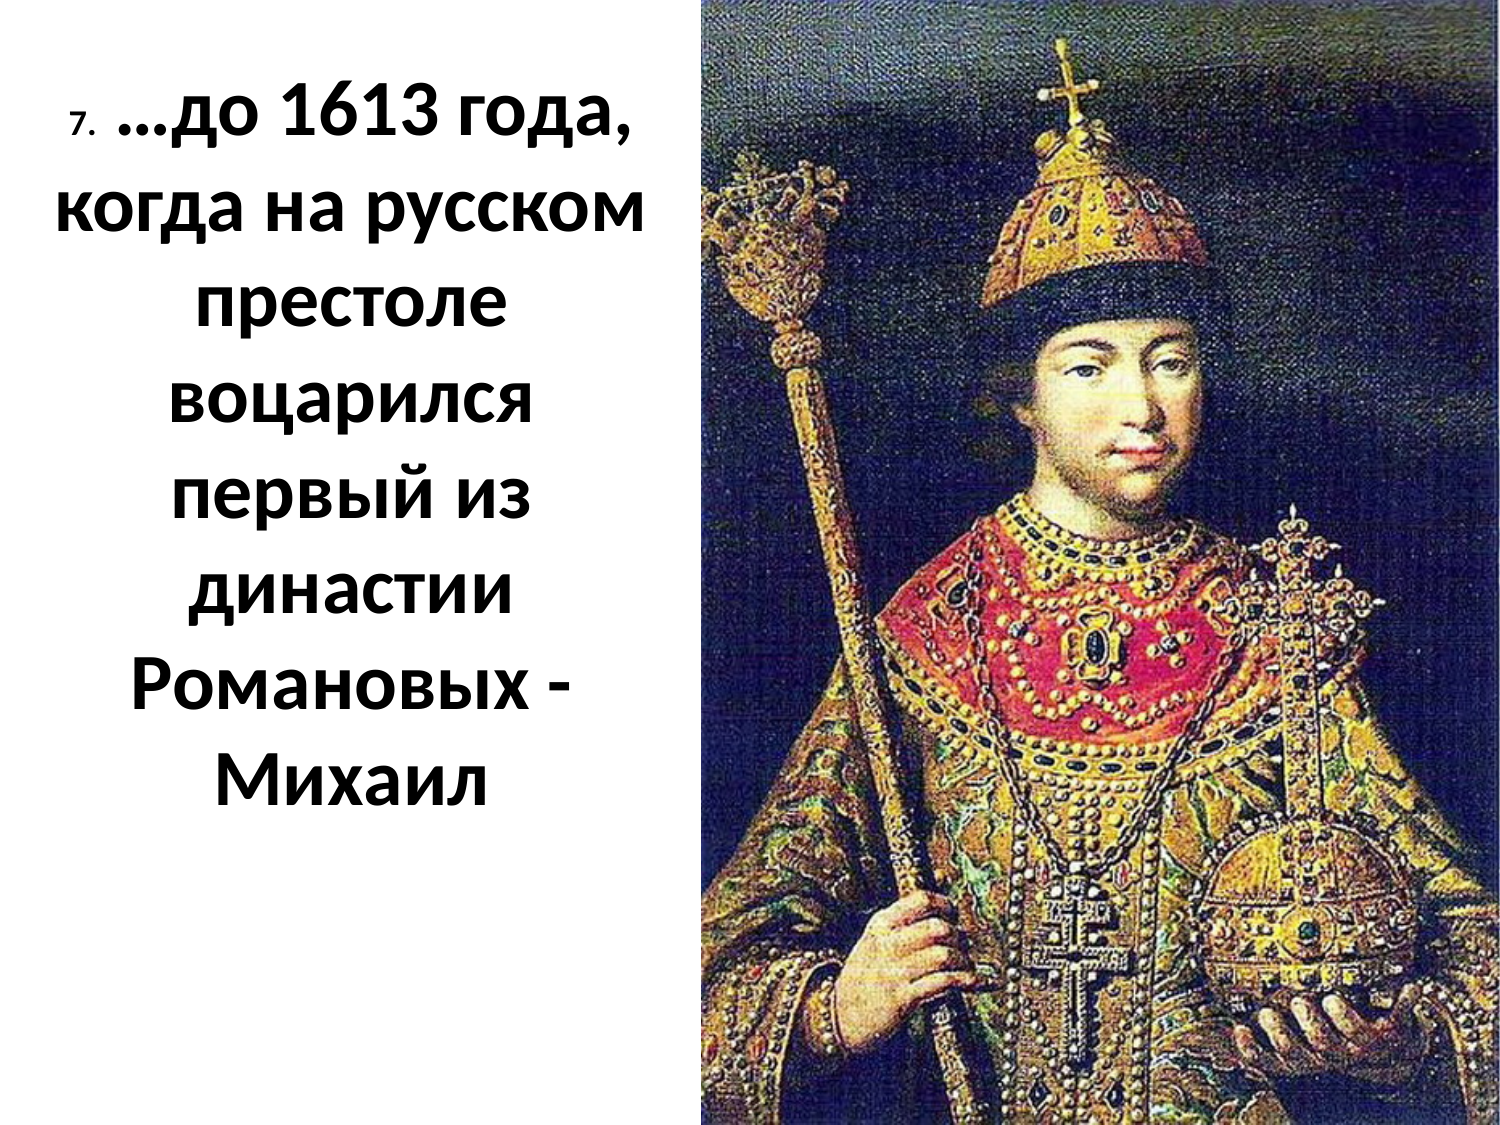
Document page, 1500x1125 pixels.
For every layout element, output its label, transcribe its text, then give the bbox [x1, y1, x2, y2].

picture [700, 0, 1500, 1125]
title 7. …до 1613 года, когда на русском престоле воцарился первый из династии Романовых - Михаил [23, 45, 680, 832]
